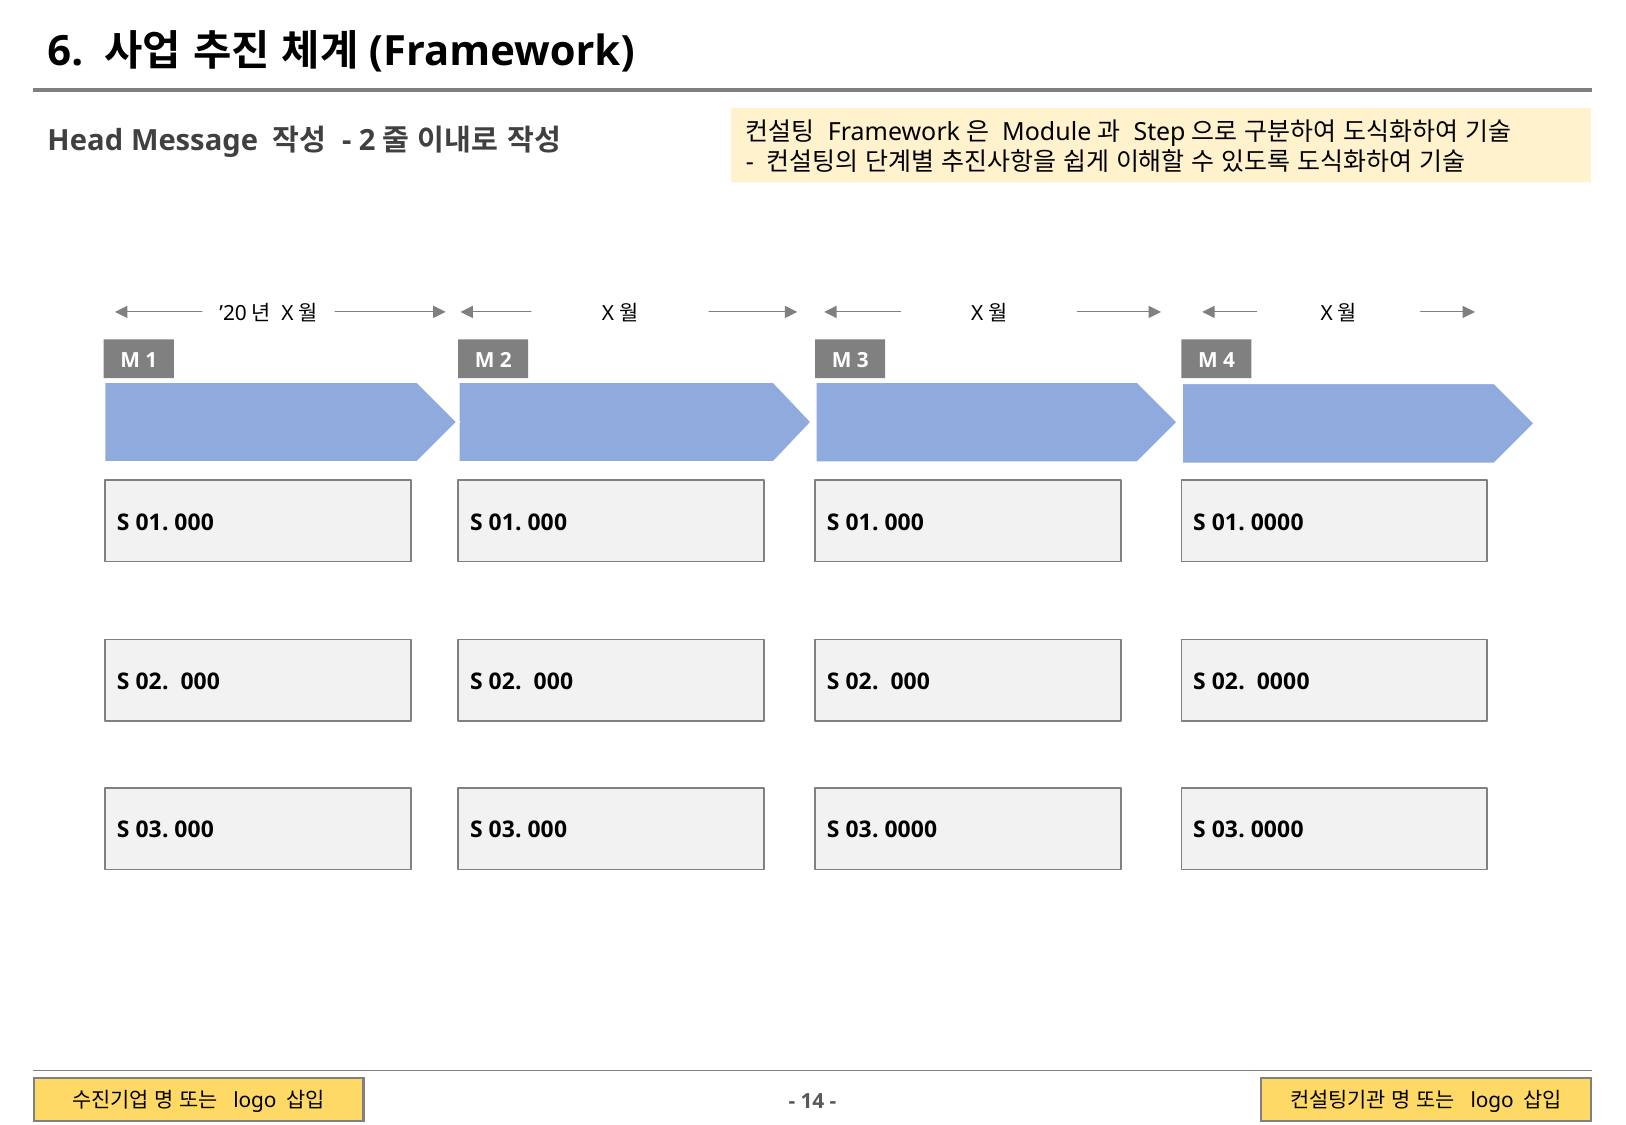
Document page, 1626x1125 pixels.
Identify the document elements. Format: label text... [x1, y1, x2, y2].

text_box [103, 381, 459, 463]
text_box S 02. 0000 [1181, 639, 1488, 722]
text_box X월 [531, 291, 709, 311]
text_box ’20년 X월 [202, 313, 335, 332]
text_box S 01. 0000 [1181, 479, 1488, 562]
text_box S 03. 0000 [815, 788, 1121, 870]
text_box S 03. 000 [458, 788, 764, 870]
text_box X월 [531, 313, 709, 332]
text_box S 03. 000 [105, 788, 411, 870]
text_box X월 [1257, 291, 1421, 311]
text_box [458, 381, 813, 463]
text_box S 01. 000 [815, 479, 1121, 562]
text_box X월 [1257, 313, 1421, 332]
text_box ’20년 X월 [202, 291, 335, 311]
text_box S 02. 000 [105, 639, 411, 722]
text_box M 2 [457, 338, 529, 379]
text_box [815, 381, 1179, 463]
text_box 6. 사업 추진 체계(Framework) [32, 16, 1061, 81]
text_box S 01. 000 [458, 479, 764, 562]
text_box X월 [901, 291, 1077, 311]
text_box Head Message 작성 - 2줄 이내로 작성 [32, 113, 731, 164]
text_box S 02. 000 [458, 639, 764, 722]
text_box S 02. 000 [815, 639, 1121, 722]
text_box [1181, 382, 1536, 465]
text_box M 1 [103, 338, 175, 379]
text_box S 03. 0000 [1181, 788, 1488, 870]
text_box 컨설팅 Framework은 Module과 Step으로 구분하여 도식화하여 기술 - 컨설팅의 단계별 추진사항을 쉽게 이해할 수 있도록 도식화하여 기술 [731, 107, 1591, 183]
text_box S 01. 000 [105, 479, 411, 562]
text_box M 3 [814, 338, 886, 379]
text_box M 4 [1180, 338, 1252, 379]
text_box X월 [901, 313, 1077, 332]
